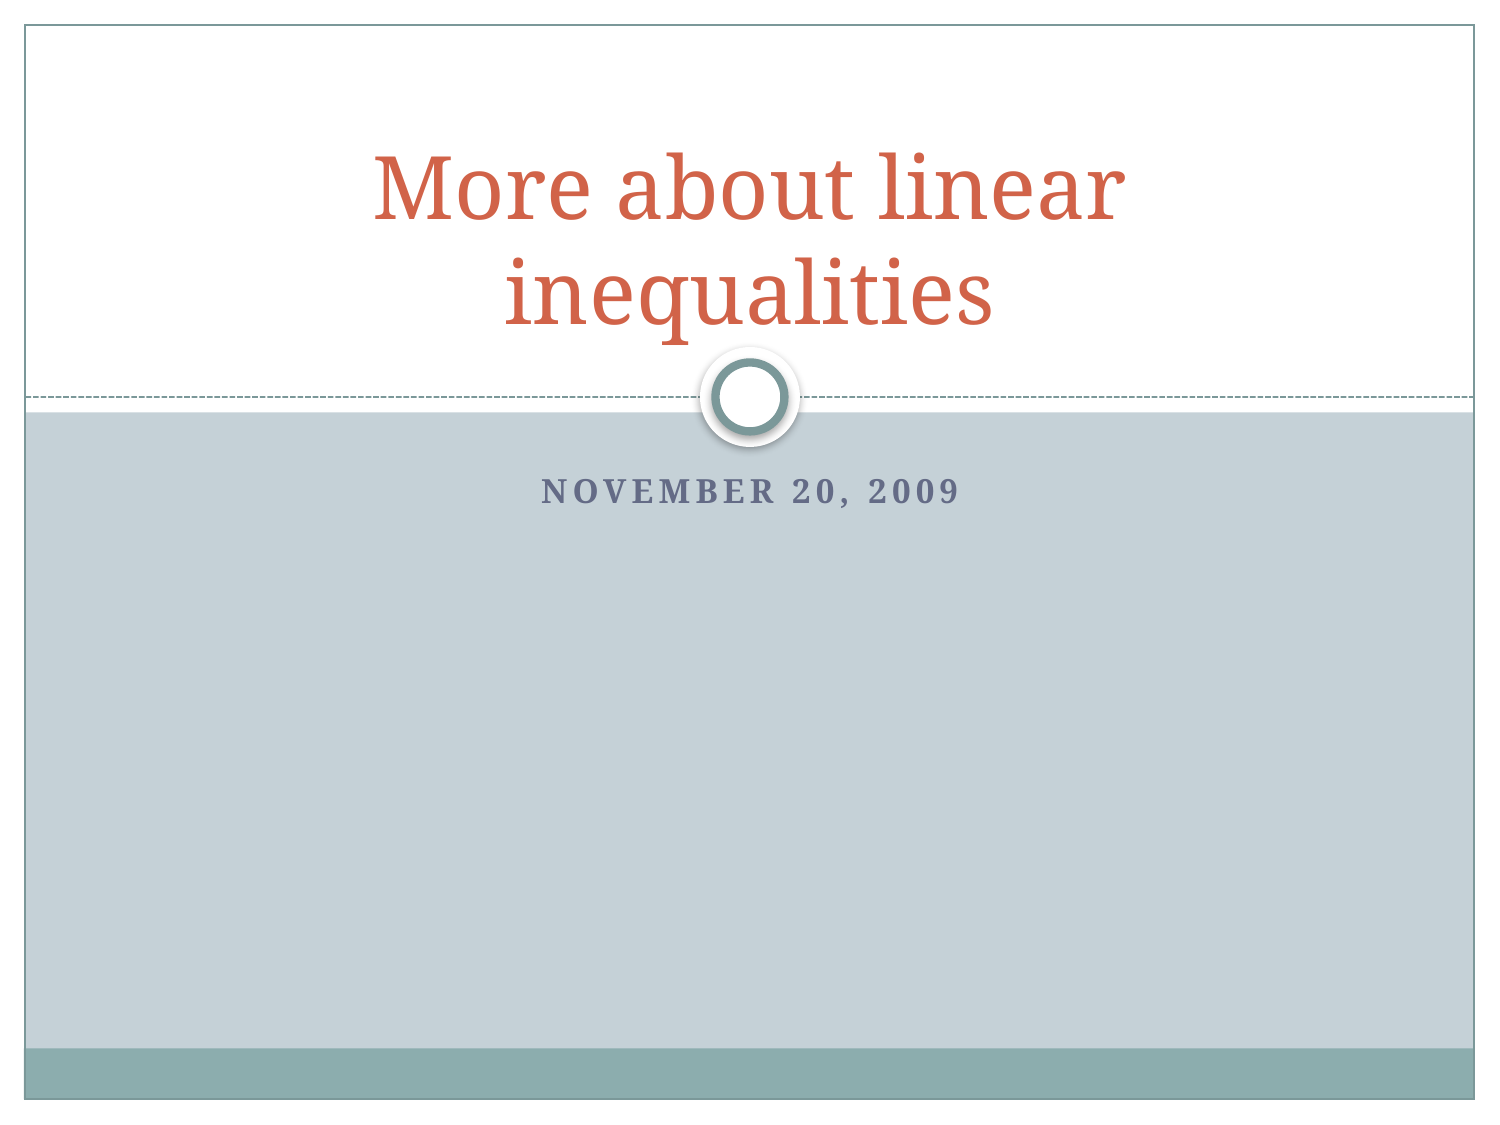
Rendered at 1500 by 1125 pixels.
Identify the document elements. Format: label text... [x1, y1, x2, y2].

title More about linear inequalities [112, 62, 1388, 350]
subtitle November 20, 2009 [225, 462, 1275, 750]
